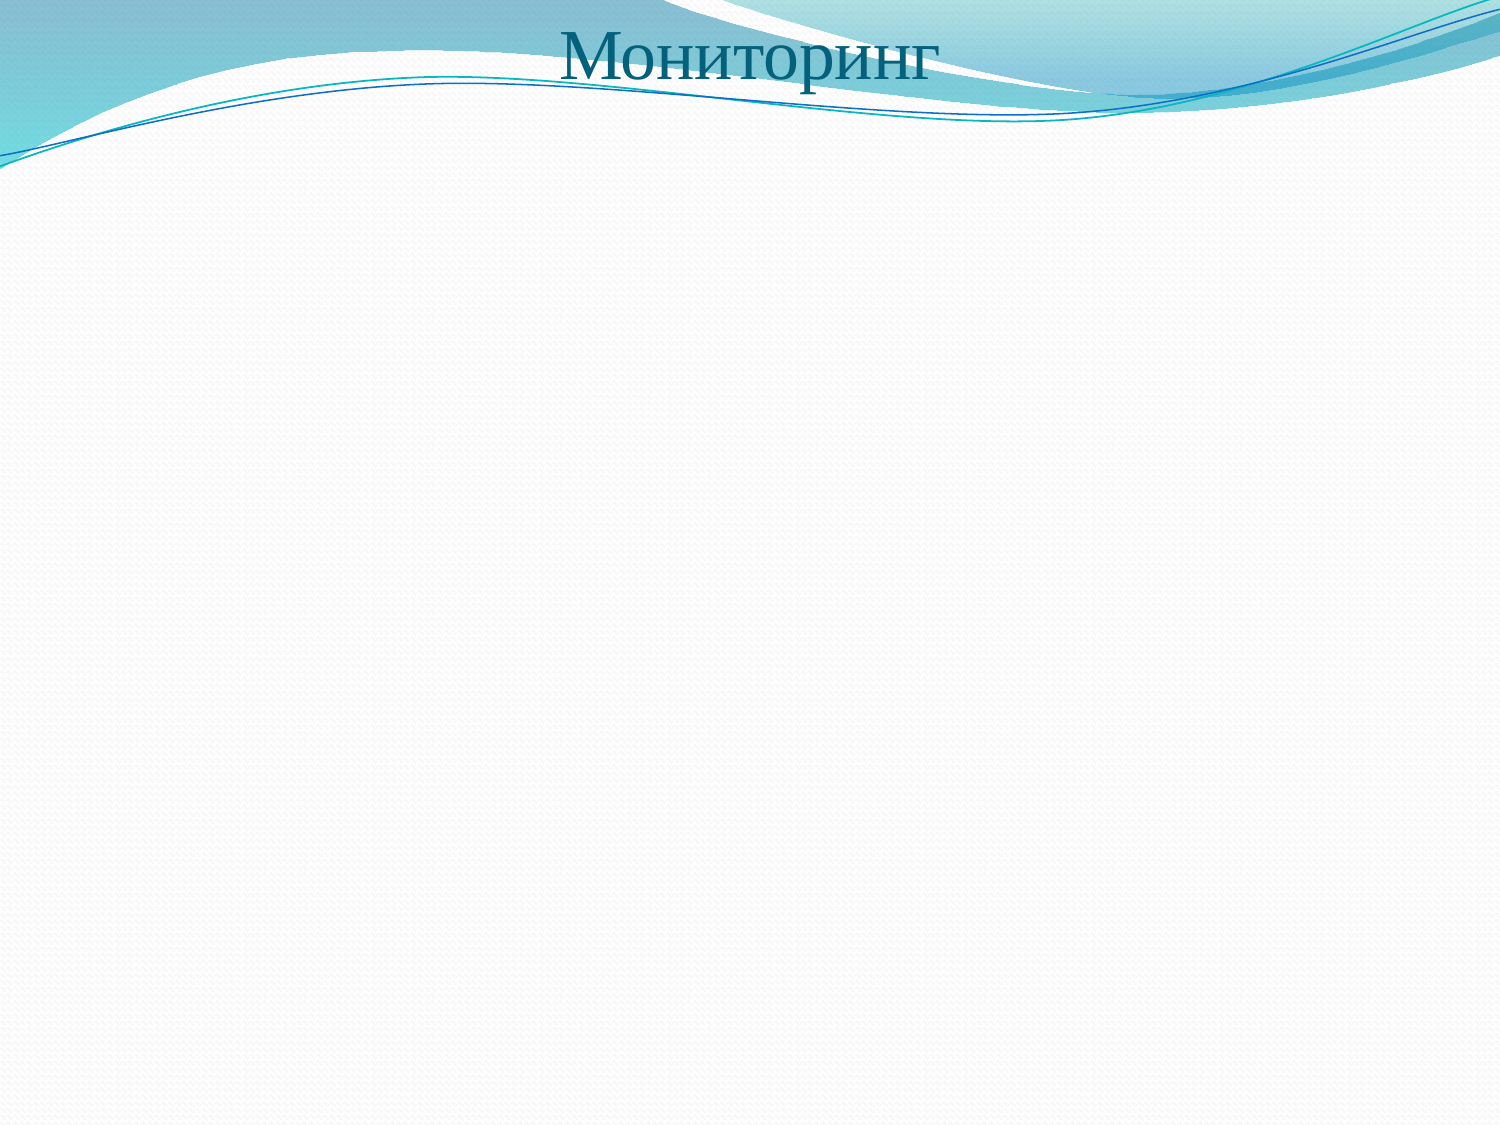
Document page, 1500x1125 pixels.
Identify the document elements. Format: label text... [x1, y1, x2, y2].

title Мониторинг [75, 0, 1425, 94]
